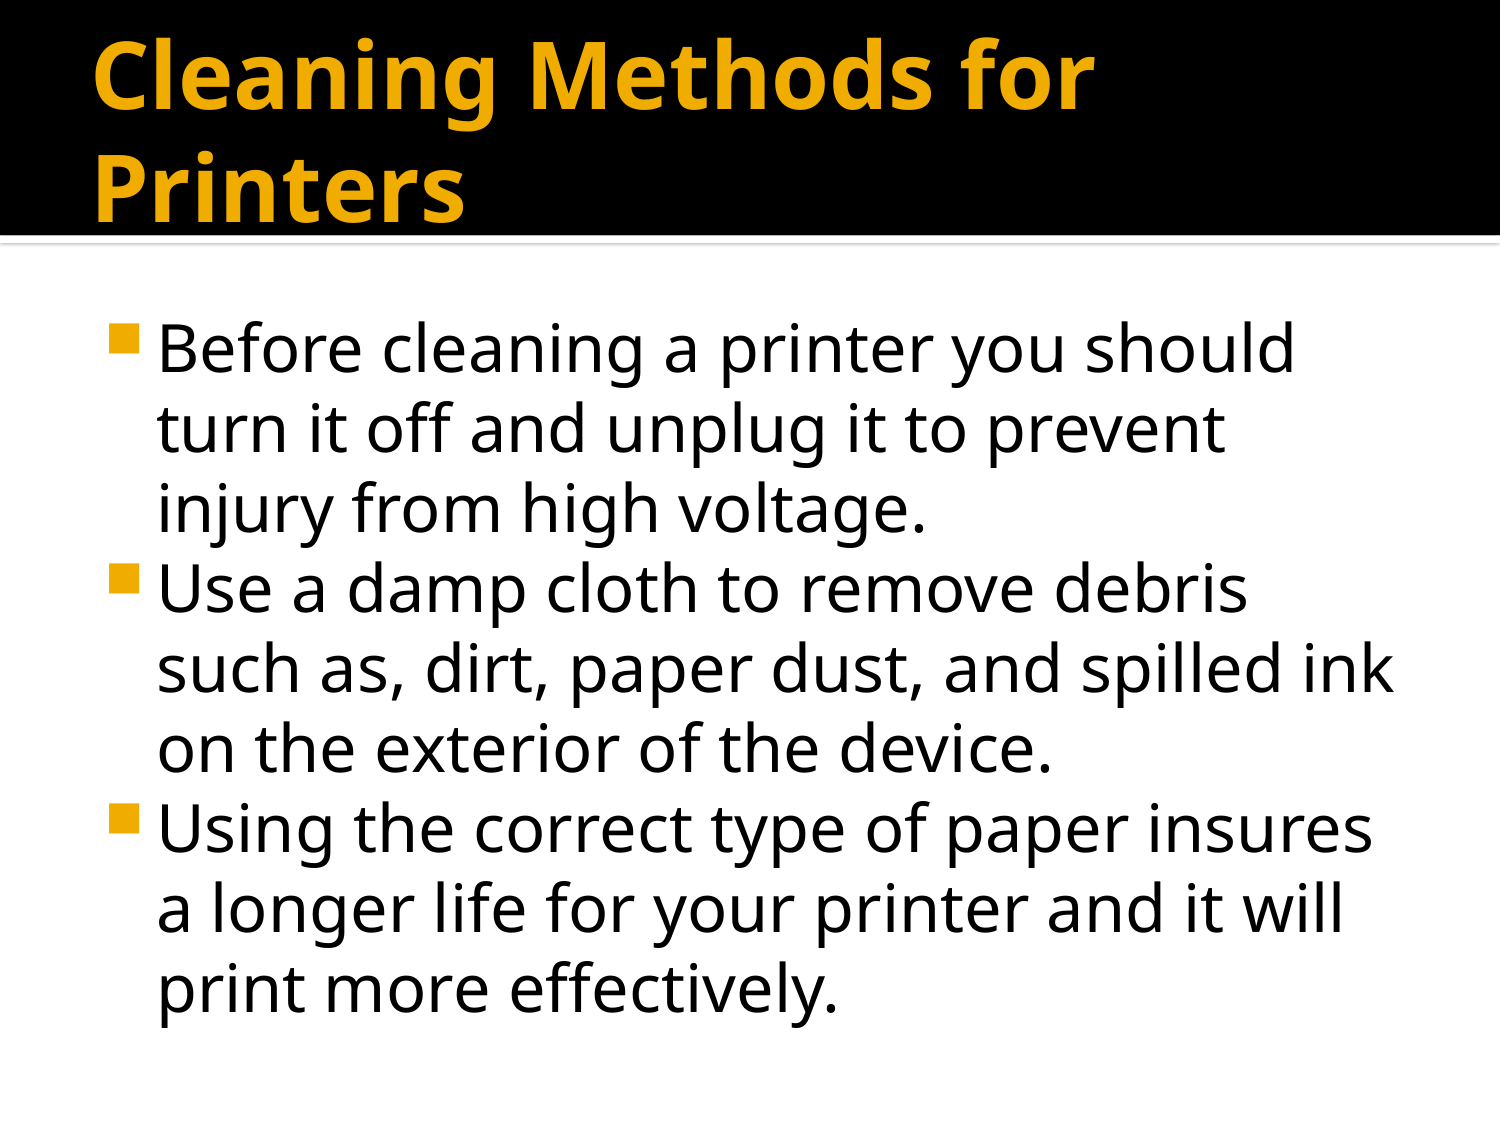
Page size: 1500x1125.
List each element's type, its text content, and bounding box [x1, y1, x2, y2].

list Before cleaning a printer you should turn it off and unplug it to prevent injury from high voltage. Use a damp cloth to remove debris such as, dirt, paper dust, and spilled ink on the exterior of the device. Using the correct type of paper insures a longer life for your printer and it will print more effectively. [75, 291, 1425, 1050]
title Cleaning Methods for Printers [75, 25, 1425, 231]
